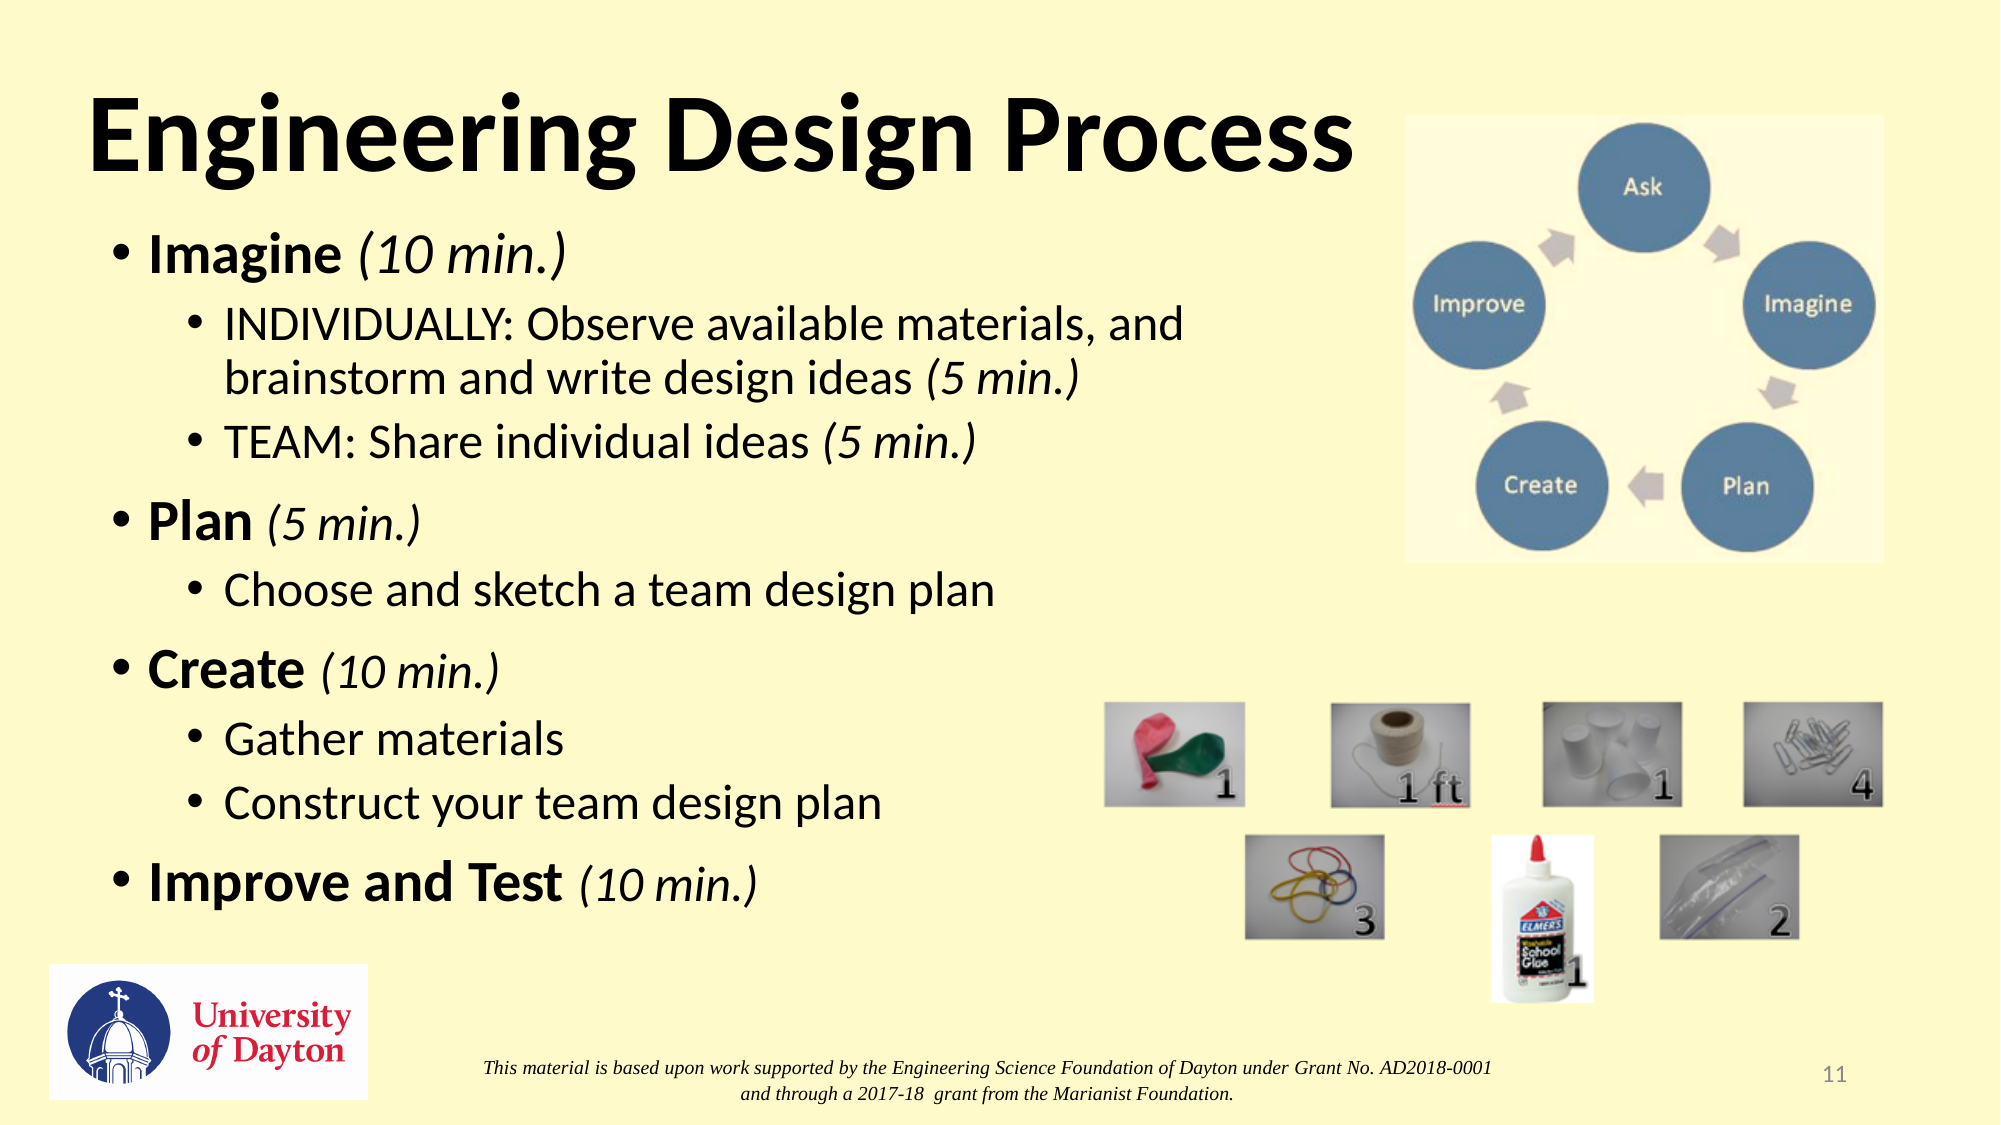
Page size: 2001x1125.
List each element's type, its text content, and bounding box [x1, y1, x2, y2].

picture [48, 963, 369, 1101]
title Engineering Design Process [72, 59, 1798, 210]
picture [1079, 682, 1890, 1028]
picture [1405, 114, 1884, 563]
list Imagine (10 min.) INDIVIDUALLY: Observe available materials, and brainstorm and write design ideas (5 min.) TEAM: Share individual ideas (5 min.) Plan (5 min.) Choose and sketch a team design plan Create (10 min.) Gather materials Construct your team design plan Improve and Test (10 min.) [96, 216, 1240, 1065]
